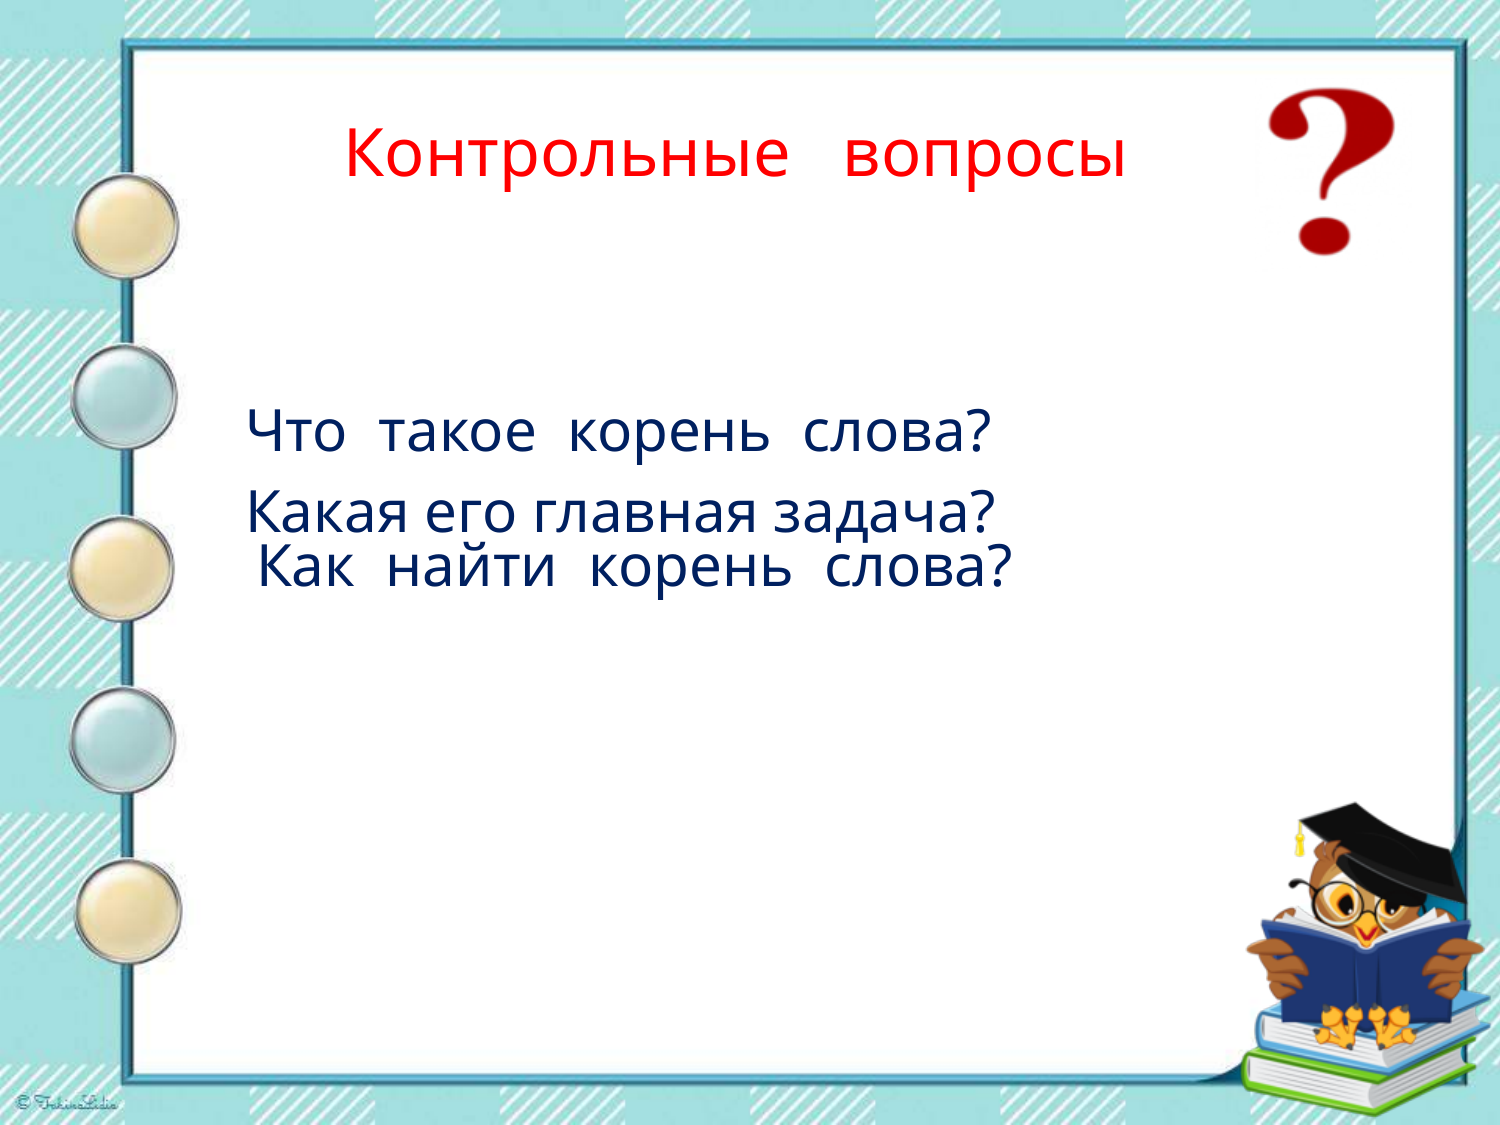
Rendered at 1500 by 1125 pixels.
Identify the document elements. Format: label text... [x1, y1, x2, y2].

title Контрольные вопросы [61, 102, 1249, 248]
text_box Что такое корень слова? Какая его главная задача? [230, 452, 1270, 520]
text_box [218, 314, 1500, 452]
text_box [222, 656, 1500, 794]
picture [0, 0, 1500, 1125]
picture [1270, 452, 1500, 520]
text_box Как найти корень слова? [226, 520, 1500, 656]
